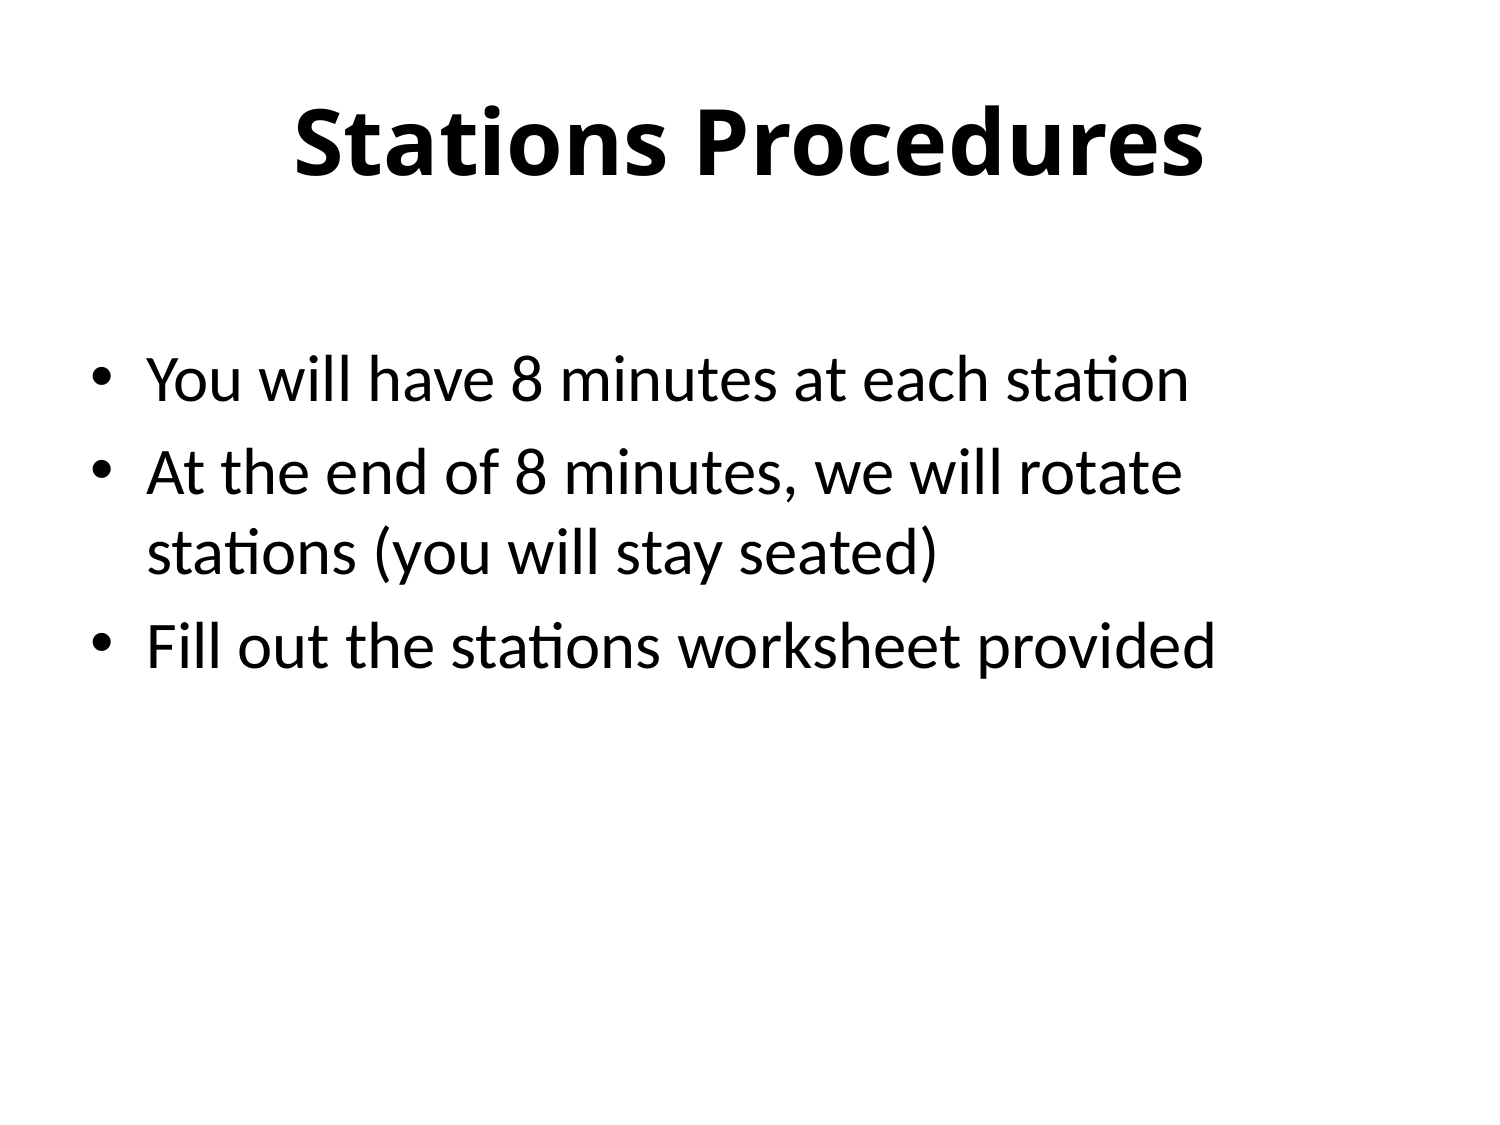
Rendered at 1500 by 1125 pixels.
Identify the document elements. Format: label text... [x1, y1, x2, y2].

title Stations Procedures [75, 45, 1425, 233]
list You will have 8 minutes at each station At the end of 8 minutes, we will rotate stations (you will stay seated) Fill out the stations worksheet provided [75, 327, 1425, 871]
